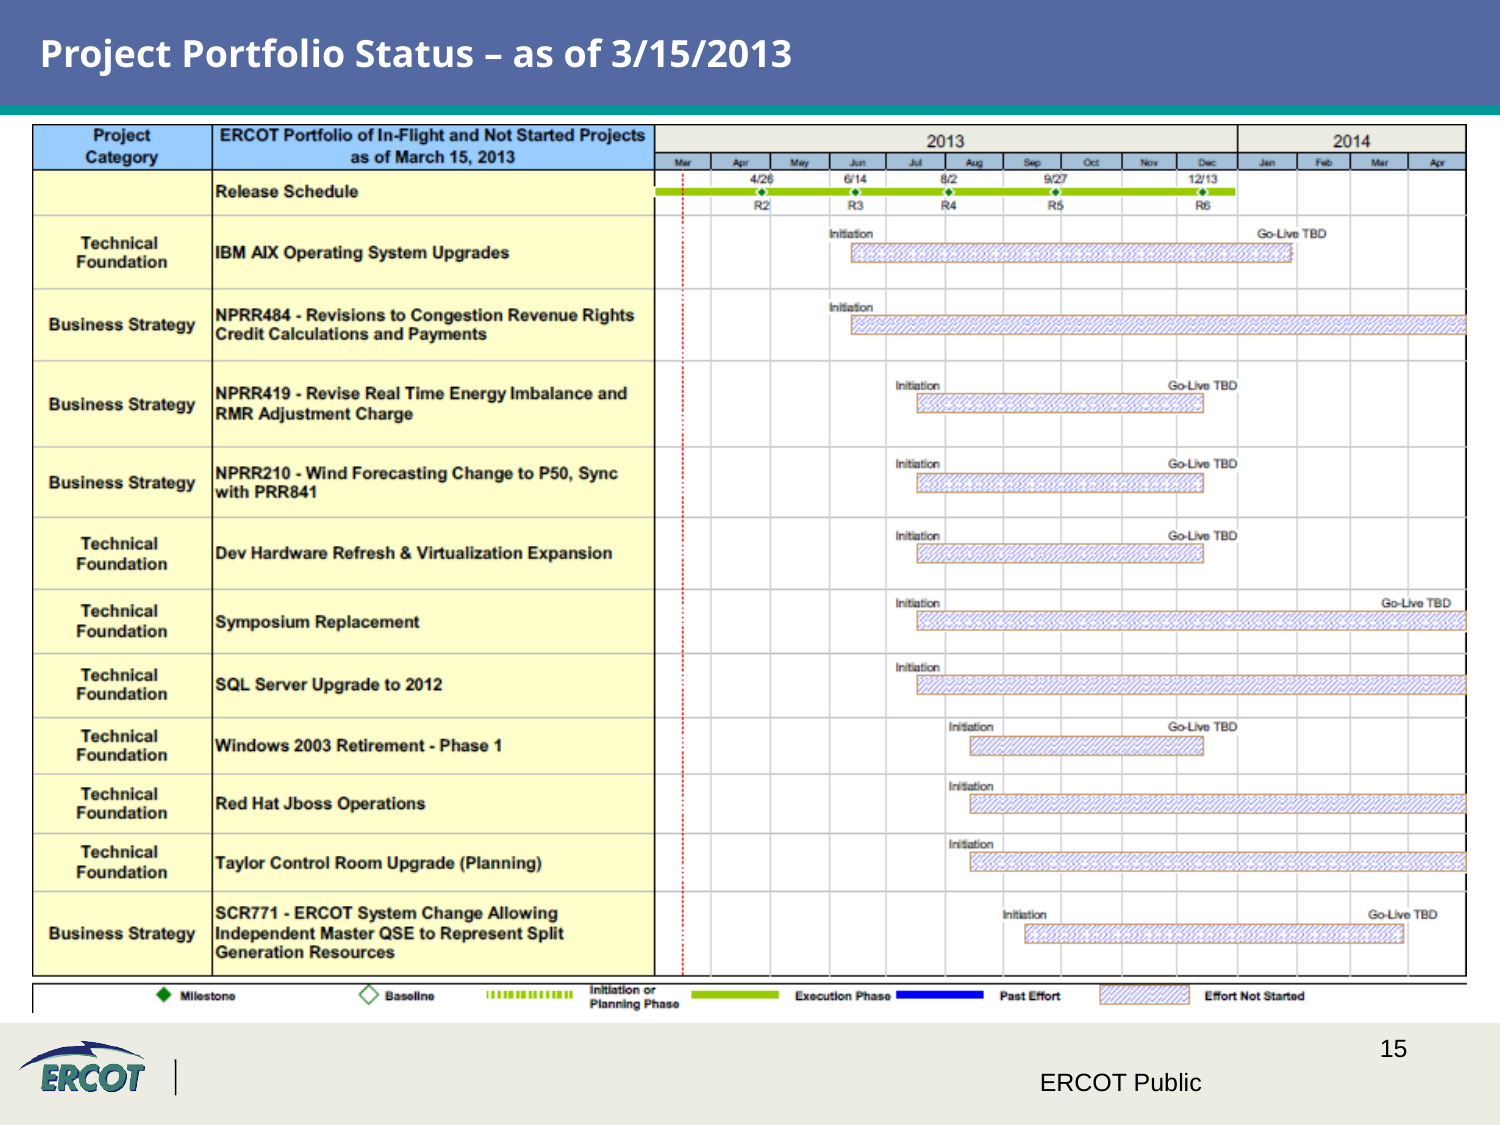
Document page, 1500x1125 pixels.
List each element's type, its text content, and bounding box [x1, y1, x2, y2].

footer ERCOT Public [1025, 1059, 1438, 1125]
text_box Project Portfolio Status – as of 3/15/2013 [24, 30, 1163, 106]
picture [10, 1031, 151, 1111]
picture [32, 124, 1468, 1013]
text_box [24, 22, 1450, 85]
